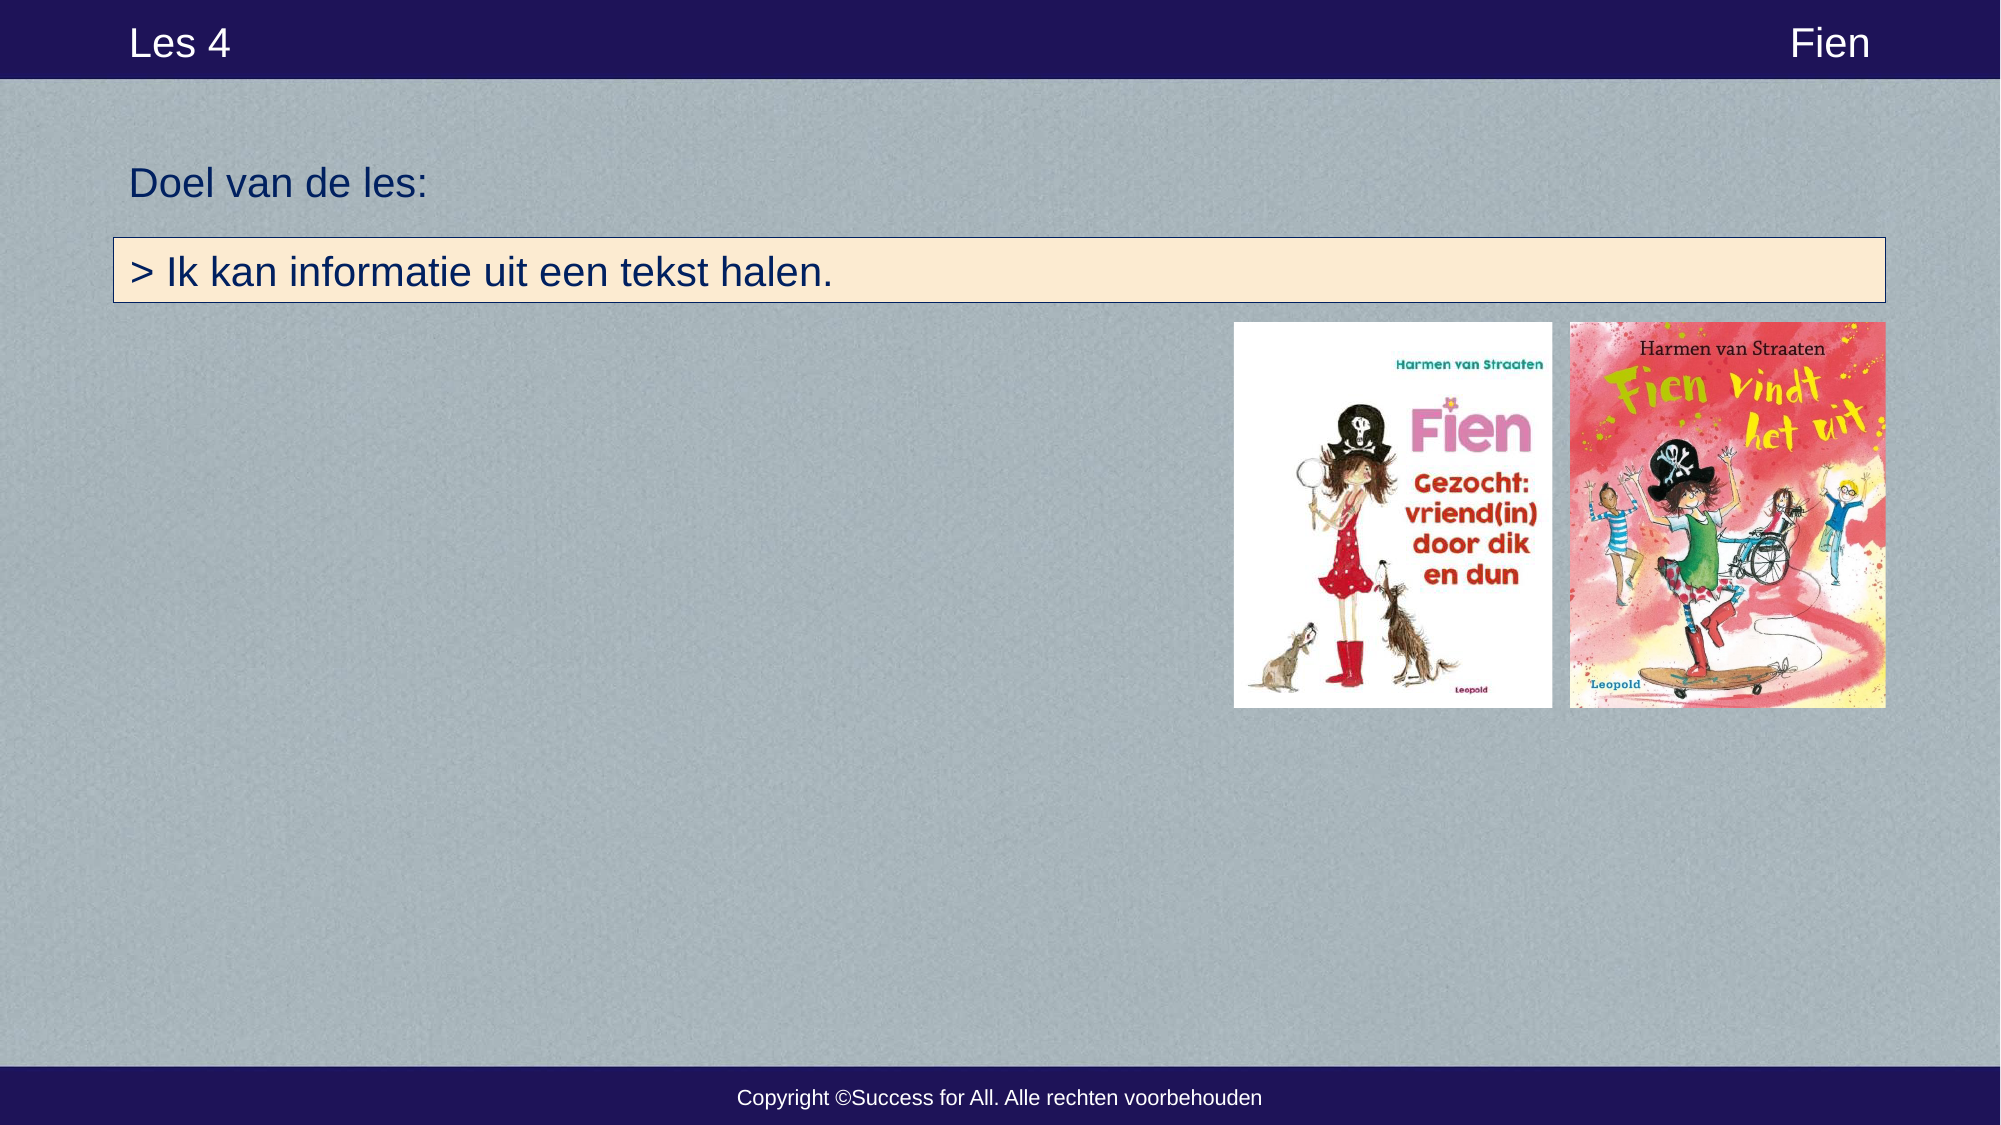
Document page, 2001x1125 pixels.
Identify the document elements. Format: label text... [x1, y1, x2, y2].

text_box > Ik kan informatie uit een tekst halen. [113, 237, 1886, 303]
picture [0, 0, 2001, 1125]
text_box Doel van de les: [113, 148, 1635, 214]
text_box Fien [999, 8, 1886, 73]
text_box Les 4 [114, 8, 354, 73]
text_box Copyright ©Success for All. Alle rechten voorbehouden [0, 1076, 2000, 1125]
